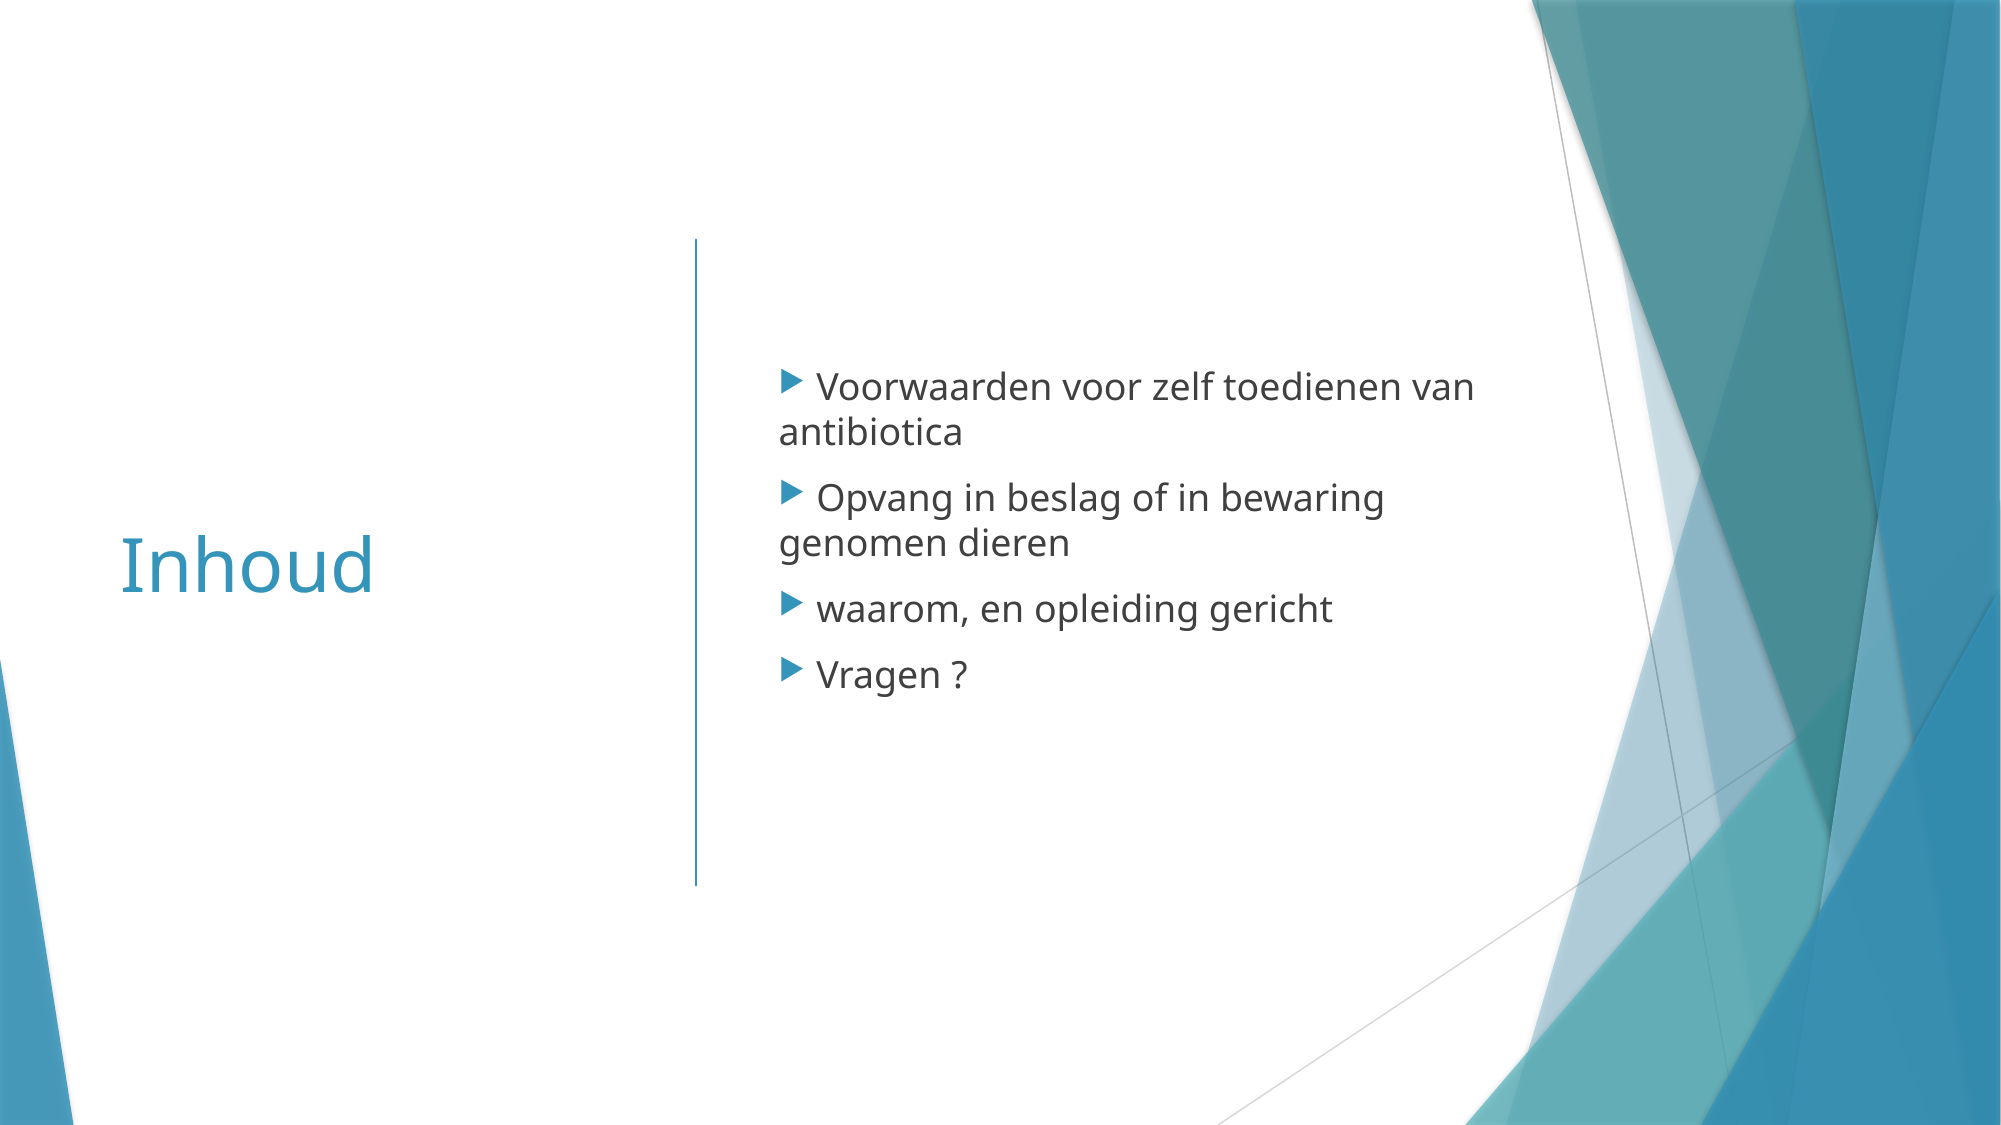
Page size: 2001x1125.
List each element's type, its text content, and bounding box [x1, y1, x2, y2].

text_box Voorwaarden voor zelf toedienen van antibiotica Opvang in beslag of in bewaring genomen dieren waarom, en opleiding gericht Vragen ? [763, 133, 1522, 991]
title Inhoud [105, 133, 658, 991]
